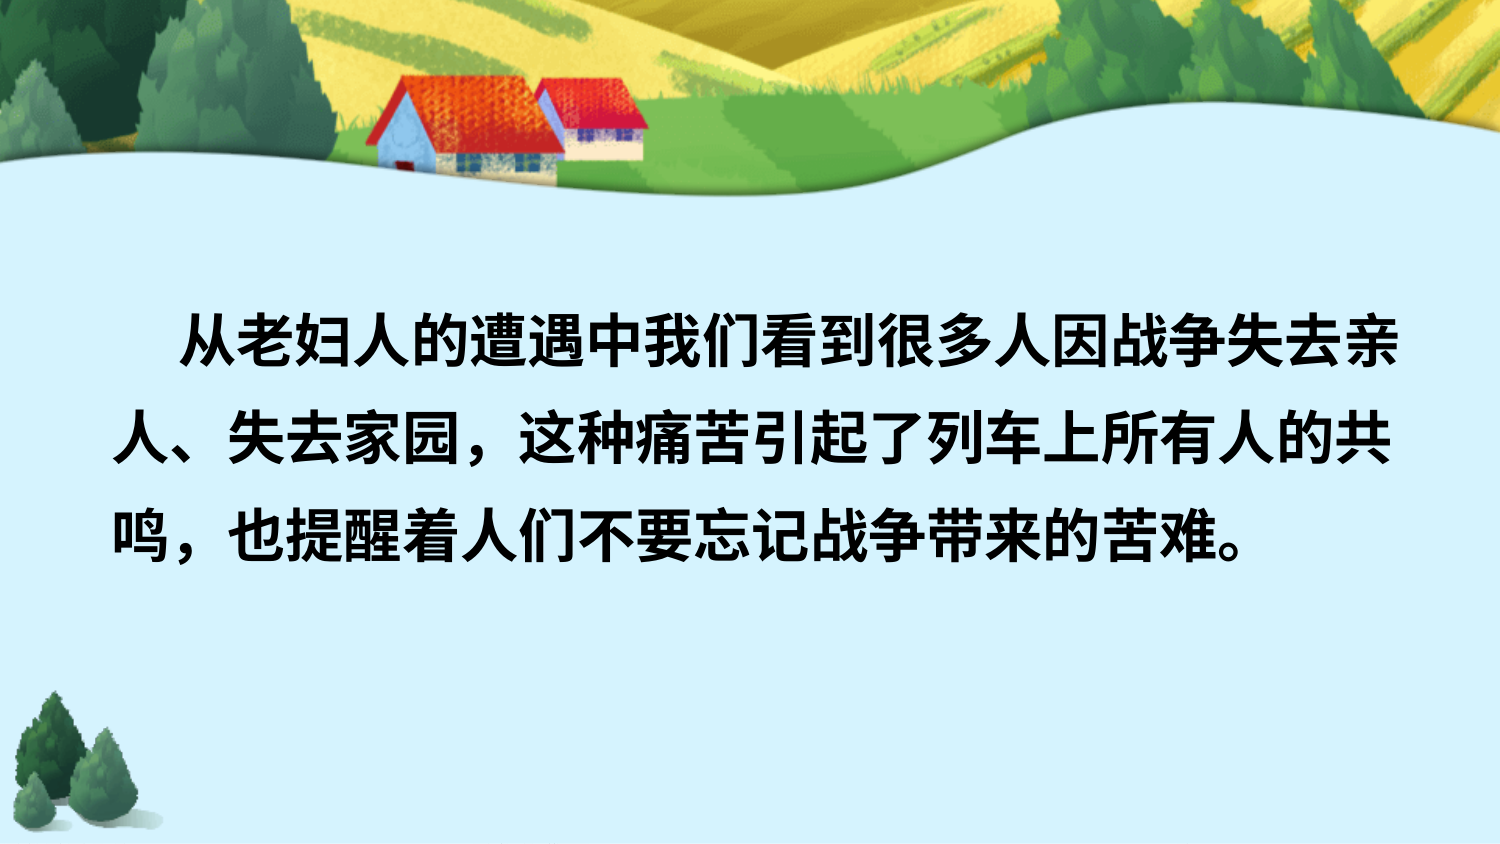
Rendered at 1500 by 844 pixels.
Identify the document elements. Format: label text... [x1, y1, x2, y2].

picture [0, 664, 179, 844]
text_box 从老妇人的遭遇中我们看到很多人因战争失去亲人、失去家园，这种痛苦引起了列车上所有人的共鸣，也提醒着人们不要忘记战争带来的苦难。 [96, 268, 1424, 577]
picture [0, 0, 1500, 436]
